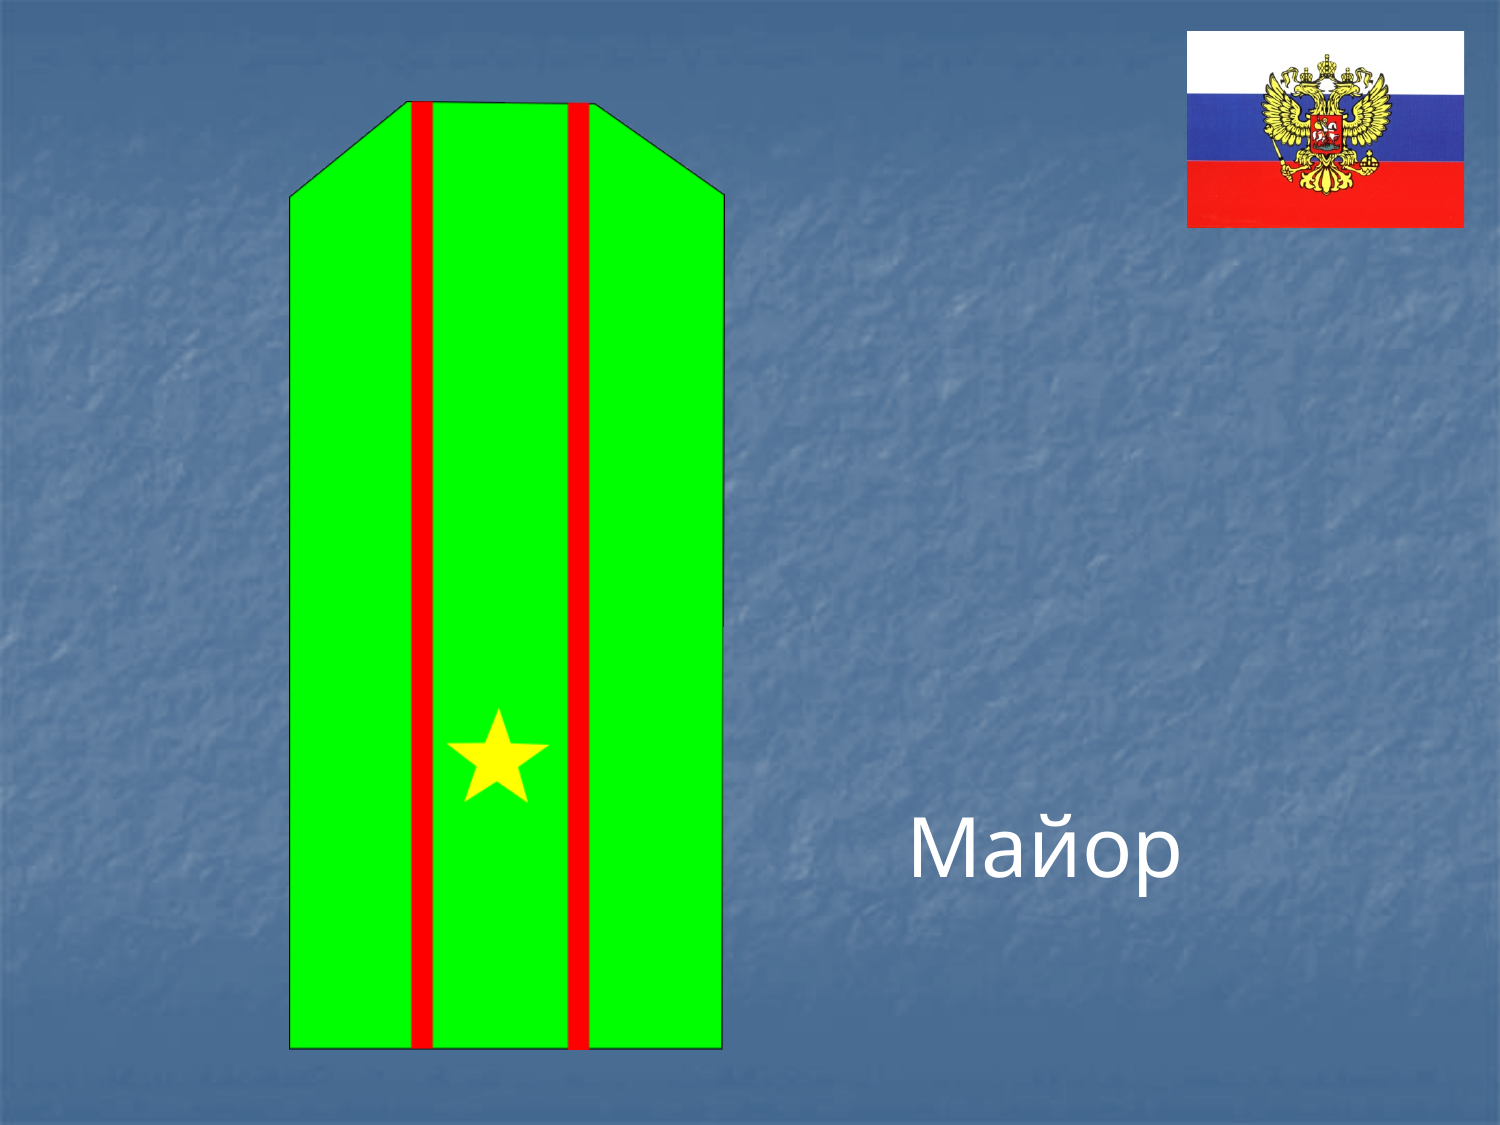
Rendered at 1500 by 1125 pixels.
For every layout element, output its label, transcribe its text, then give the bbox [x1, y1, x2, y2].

picture [288, 101, 725, 1051]
text_box Майор [891, 786, 1400, 902]
picture [1186, 30, 1465, 228]
